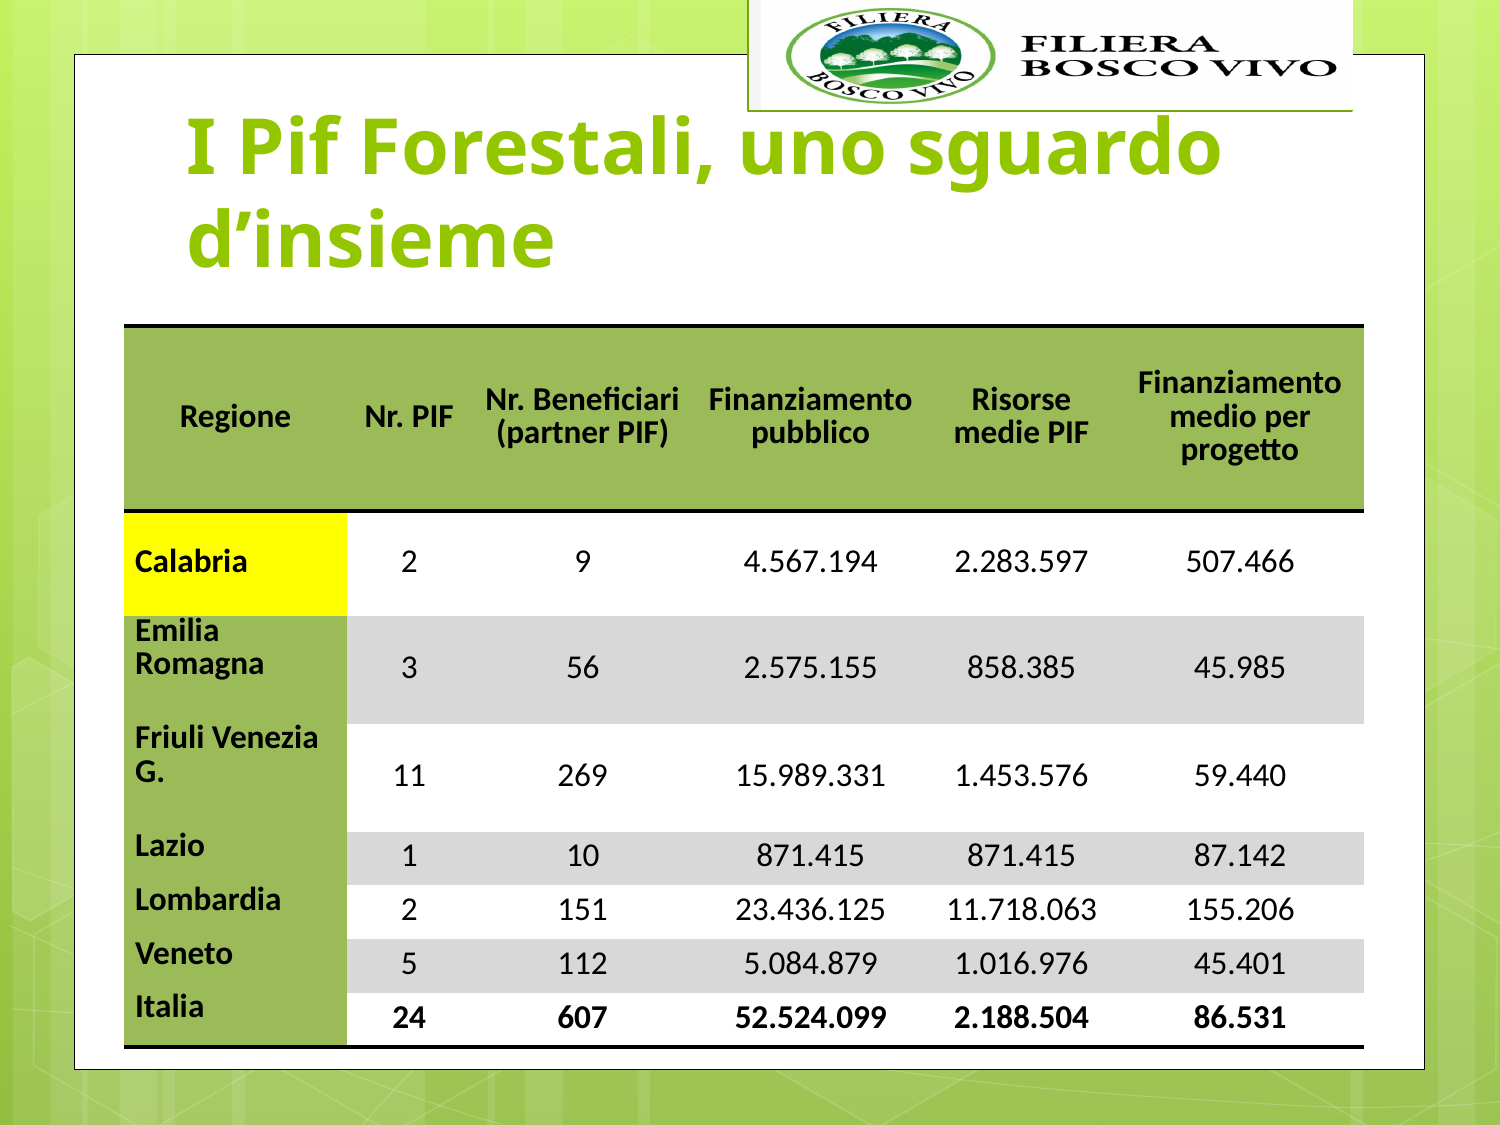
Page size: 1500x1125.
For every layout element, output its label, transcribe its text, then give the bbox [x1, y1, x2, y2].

table_cell 9 [471, 513, 694, 616]
table_header Finanziamento medio per progetto [1116, 328, 1364, 509]
table_cell 56 [471, 616, 694, 724]
table_cell 2 [347, 513, 471, 616]
table_cell 2 [347, 885, 471, 939]
table_cell 269 [471, 724, 694, 832]
table_cell Emilia Romagna [124, 616, 347, 724]
table_cell 151 [471, 885, 694, 939]
table_cell 155.206 [1116, 885, 1364, 939]
table_header Finanziamento pubblico [694, 328, 927, 509]
table_cell 59.440 [1116, 724, 1364, 832]
table_cell 5 [347, 939, 471, 993]
table_cell Italia [124, 993, 347, 1045]
table_cell 1.016.976 [927, 939, 1116, 993]
title I Pif Forestali, uno sguardo d’insieme [171, 90, 1324, 291]
table_cell 1.453.576 [927, 724, 1116, 832]
table_cell Lombardia [124, 885, 347, 939]
table_cell 2.188.504 [927, 993, 1116, 1045]
table_header Risorse medie PIF [927, 328, 1116, 509]
table_cell 45.985 [1116, 616, 1364, 724]
table_header Nr. PIF [347, 328, 471, 509]
table_cell 10 [471, 832, 694, 885]
table_cell 86.531 [1116, 993, 1364, 1045]
table_cell 45.401 [1116, 939, 1364, 993]
table_cell 2.283.597 [927, 513, 1116, 616]
table_cell 11.718.063 [927, 885, 1116, 939]
table_cell 4.567.194 [694, 513, 927, 616]
table_cell 607 [471, 993, 694, 1045]
table_cell 871.415 [927, 832, 1116, 885]
table_cell 15.989.331 [694, 724, 927, 832]
table_cell Friuli Venezia G. [124, 724, 347, 832]
table_cell 11 [347, 724, 471, 832]
table_cell Lazio [124, 832, 347, 885]
table_cell 2.575.155 [694, 616, 927, 724]
table_cell 507.466 [1116, 513, 1364, 616]
table_header Regione [124, 328, 347, 509]
table_cell 871.415 [694, 832, 927, 885]
table_cell 24 [347, 993, 471, 1045]
table_cell 858.385 [927, 616, 1116, 724]
table_cell 87.142 [1116, 832, 1364, 885]
table_cell 112 [471, 939, 694, 993]
table_cell Veneto [124, 939, 347, 993]
table_cell 5.084.879 [694, 939, 927, 993]
table_cell 1 [347, 832, 471, 885]
table_cell 52.524.099 [694, 993, 927, 1045]
picture [761, 0, 1353, 110]
table_cell Calabria [124, 513, 347, 616]
table_cell 23.436.125 [694, 885, 927, 939]
table_header Nr. Beneficiari (partner PIF) [471, 328, 694, 509]
table_cell 3 [347, 616, 471, 724]
